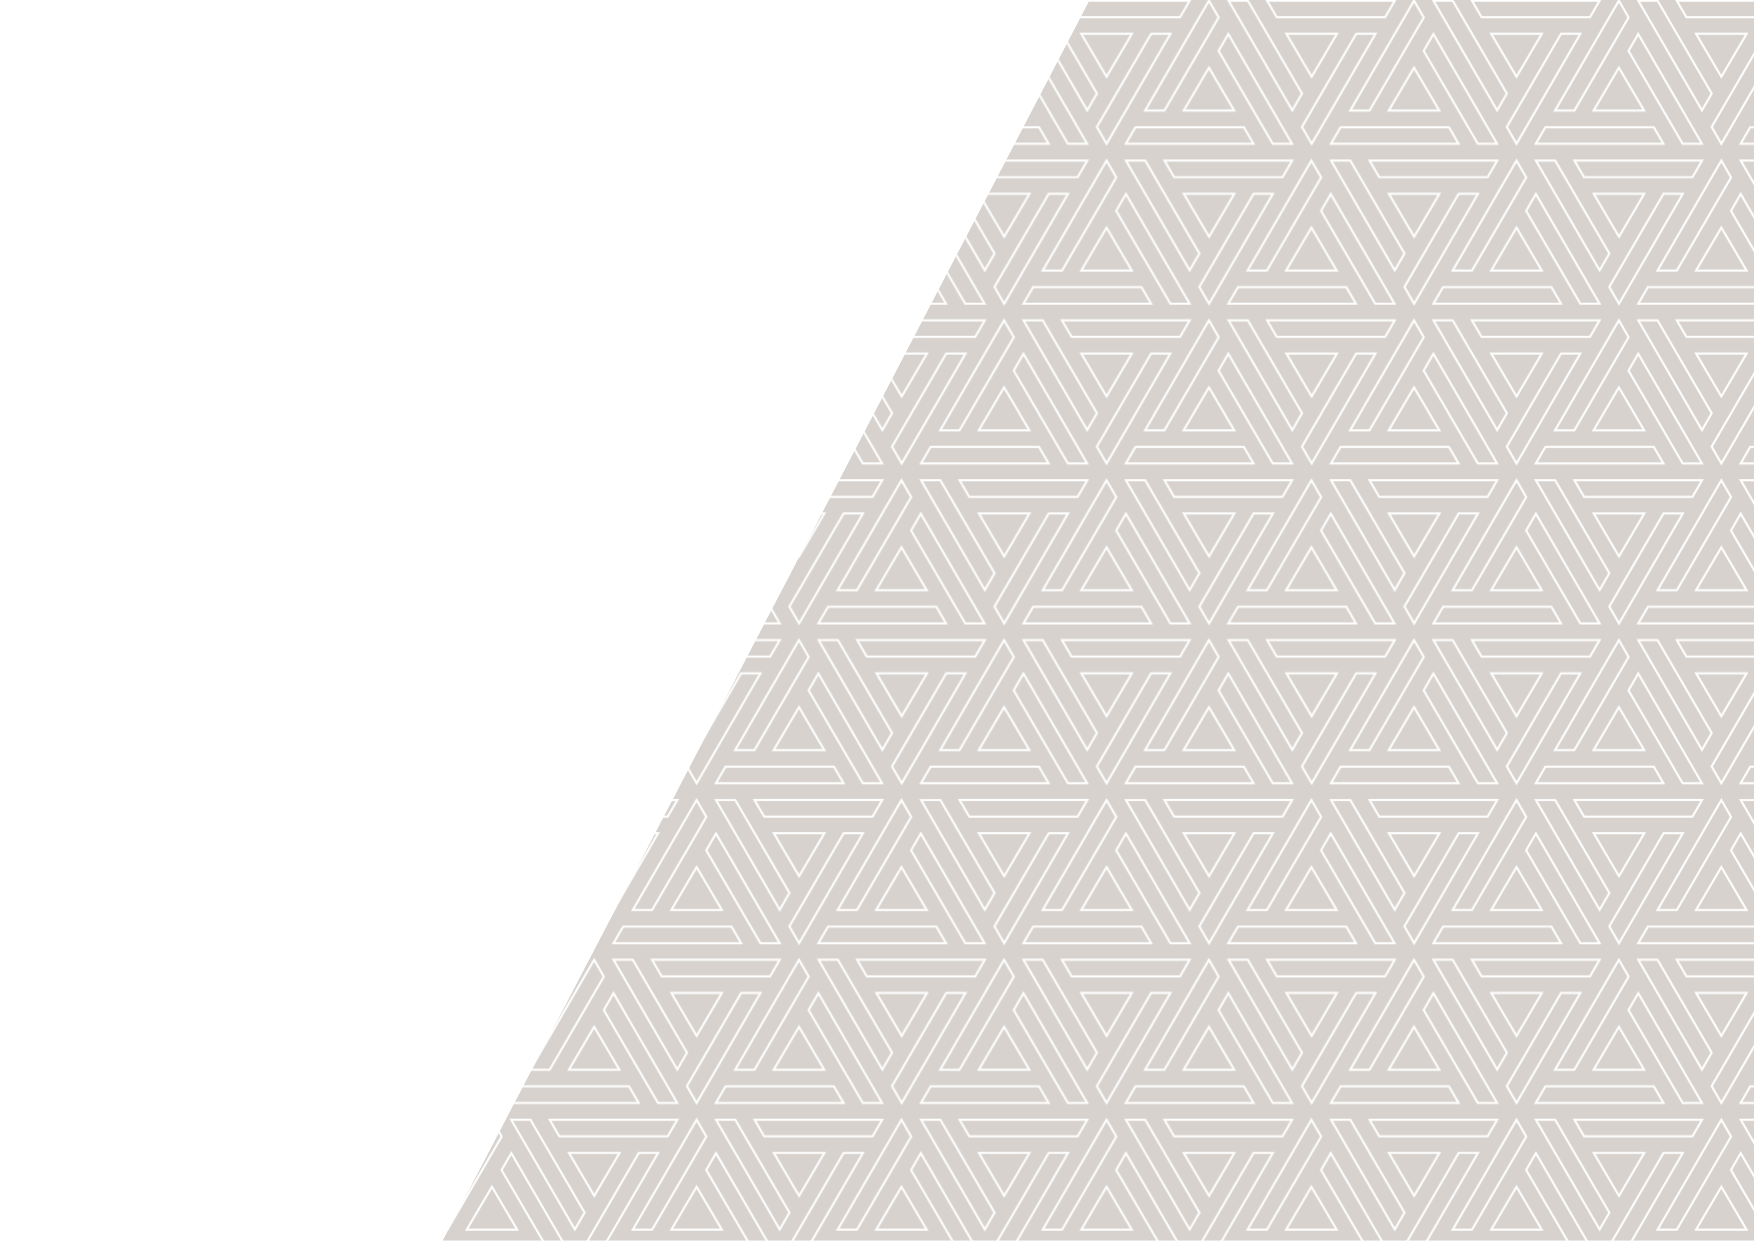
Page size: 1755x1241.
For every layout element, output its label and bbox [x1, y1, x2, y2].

picture [443, 0, 1755, 1241]
